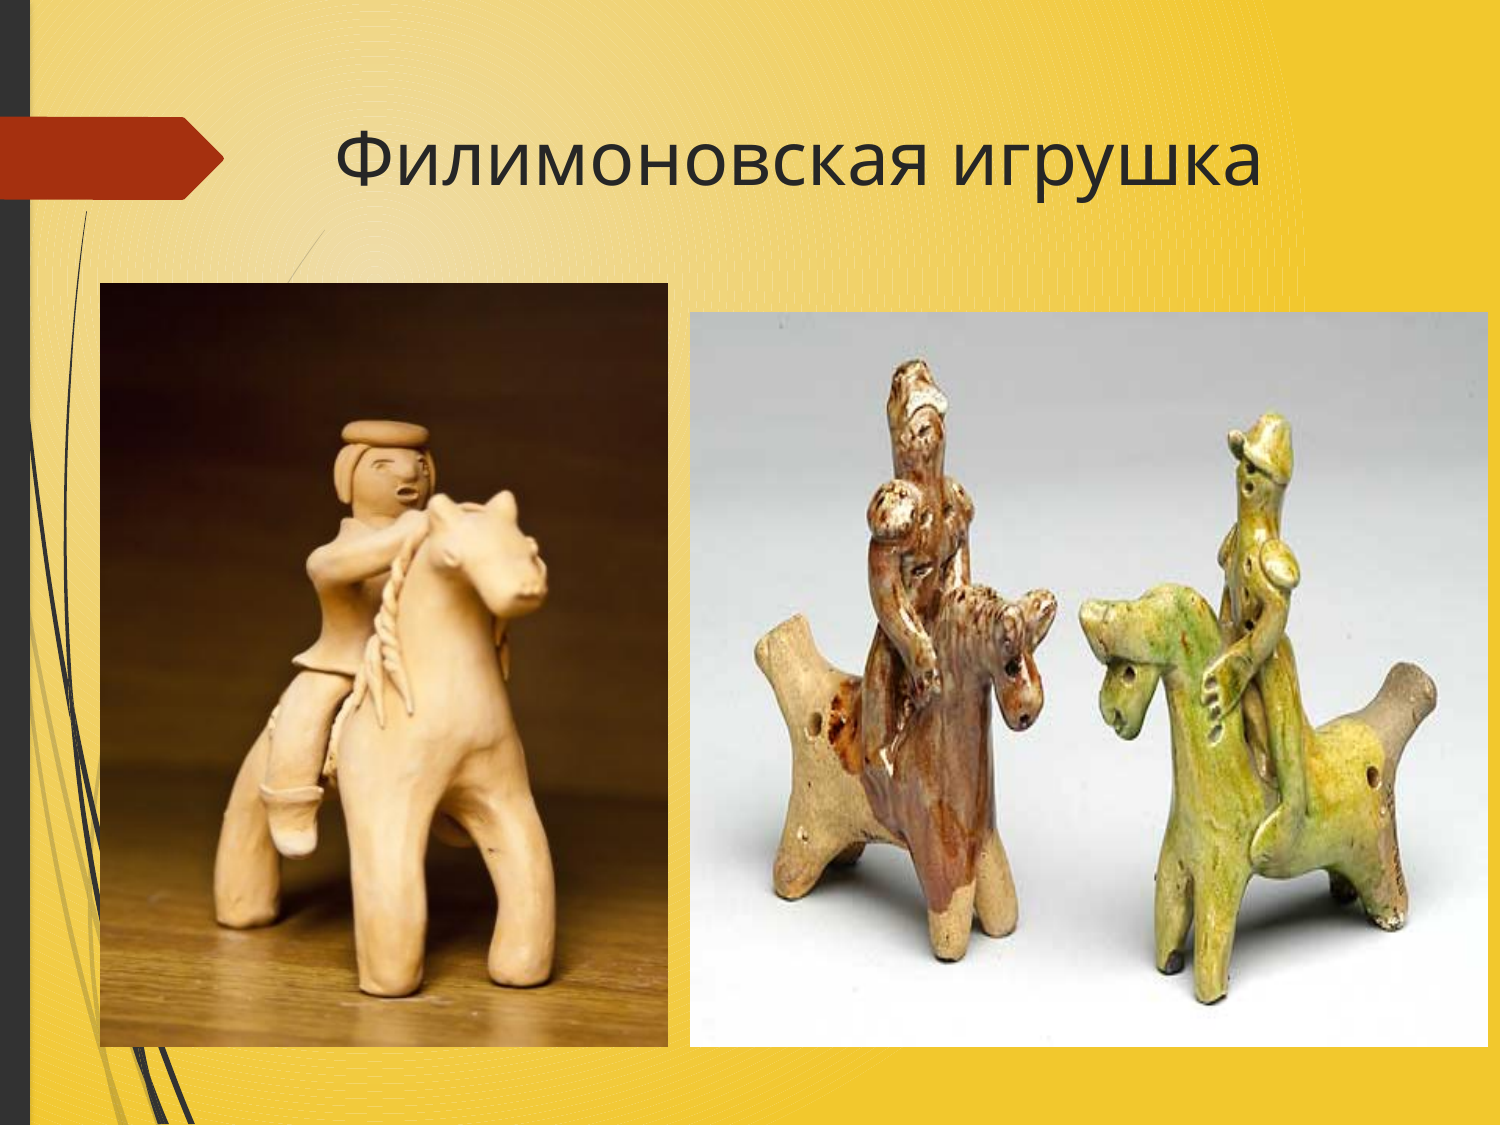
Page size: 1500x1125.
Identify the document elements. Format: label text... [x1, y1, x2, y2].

picture [690, 312, 1488, 1047]
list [100, 283, 668, 1047]
title Филимоновская игрушка [319, 102, 1400, 313]
